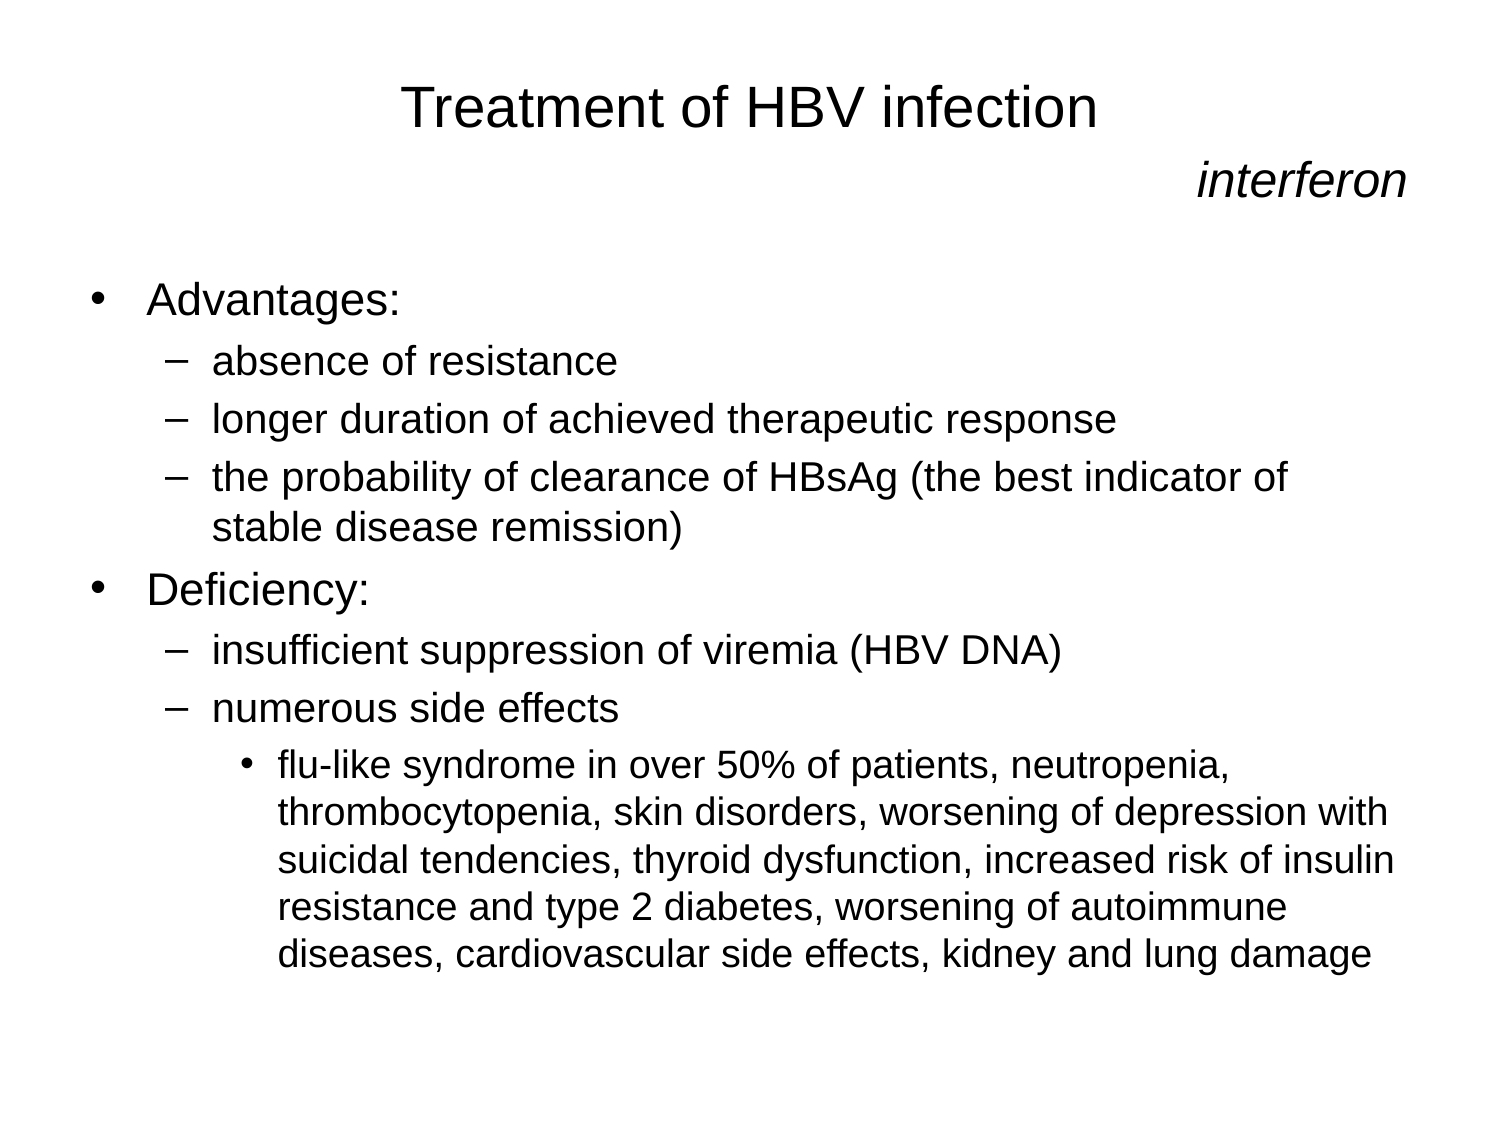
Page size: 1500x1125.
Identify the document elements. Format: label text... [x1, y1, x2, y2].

title Treatment of HBV infection interferon [75, 45, 1425, 233]
list Advantages: absence of resistance longer duration of achieved therapeutic response the probability of clearance of HBsAg (the best indicator of stable disease remission) Deficiency: insufficient suppression of viremia (HBV DNA) numerous side effects flu-like syndrome in over 50% of patients, neutropenia, thrombocytopenia, skin disorders, worsening of depression with suicidal tendencies, thyroid dysfunction, increased risk of insulin resistance and type 2 diabetes, worsening of autoimmune diseases, cardiovascular side effects, kidney and lung damage [75, 262, 1425, 1005]
